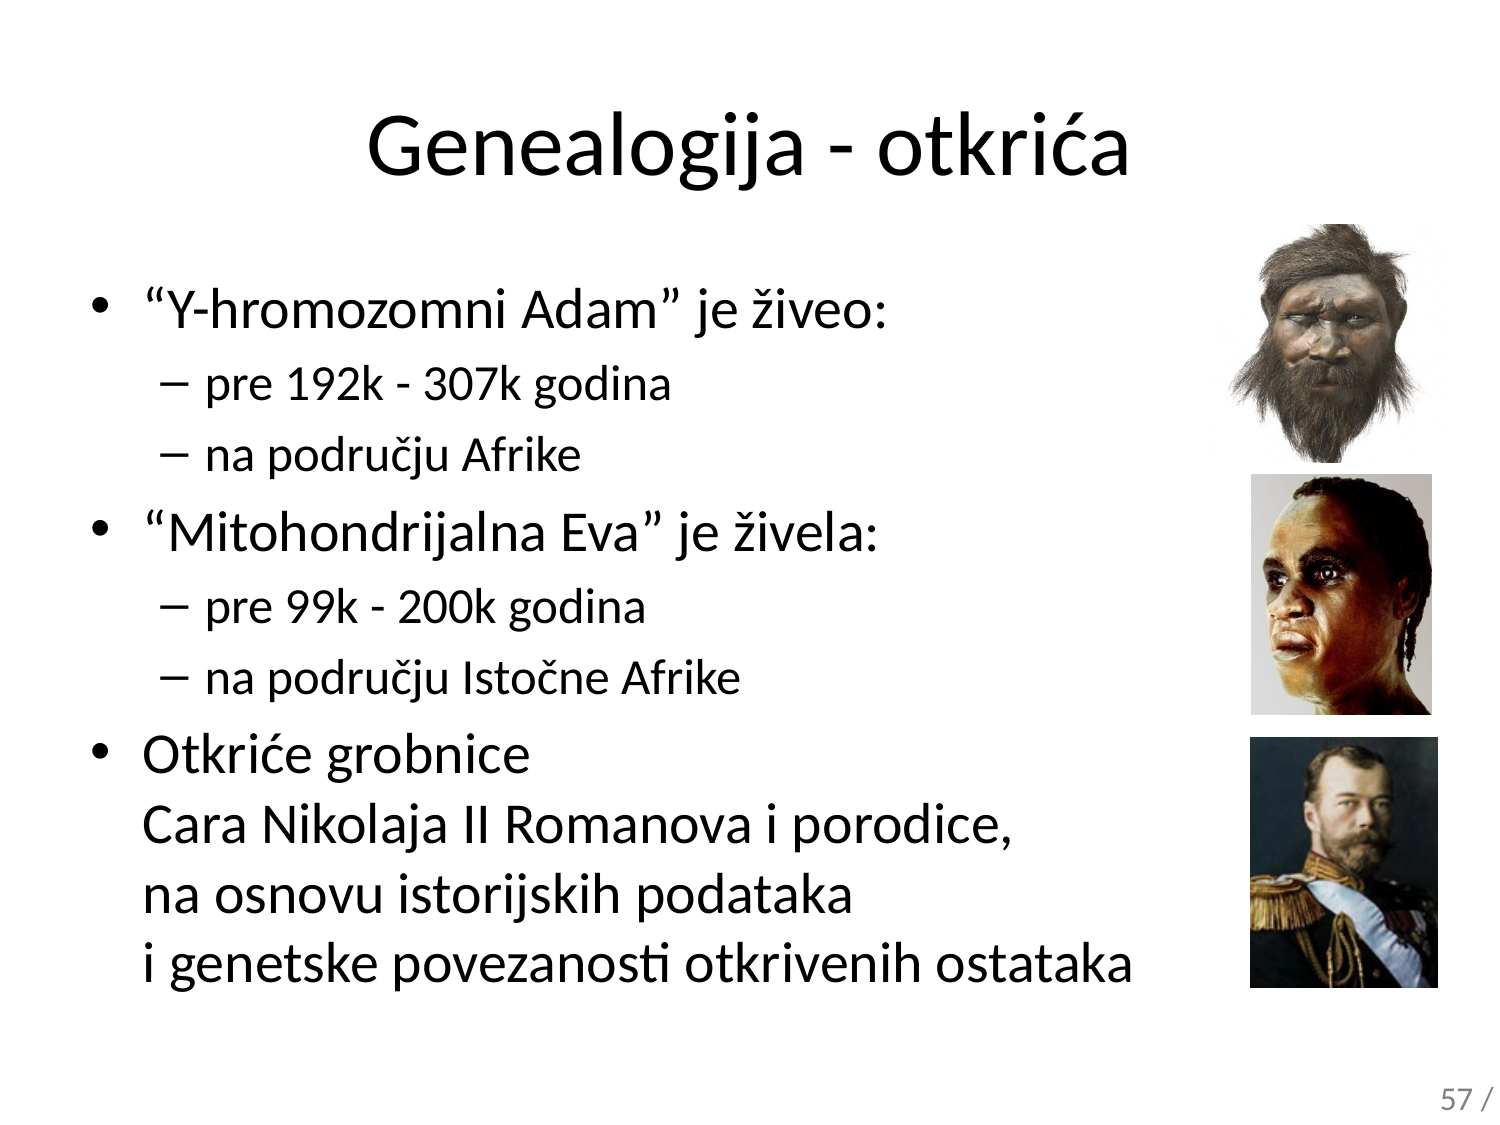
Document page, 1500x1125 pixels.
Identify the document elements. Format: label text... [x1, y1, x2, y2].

list “Y-hromozomni Adam” je živeo: pre 192k - 307k godina na području Afrike “Mitohondrijalna Eva” je živela: pre 99k - 200k godina na području Istočne Afrike Otkriće grobnice Cara Nikolaja II Romanova i porodice, na osnovu istorijskih podataka i genetske povezanosti otkrivenih ostataka [75, 262, 1425, 1005]
picture [1212, 224, 1451, 463]
picture [1251, 474, 1432, 716]
picture [1249, 737, 1438, 988]
title Genealogija - otkrića [75, 45, 1425, 233]
